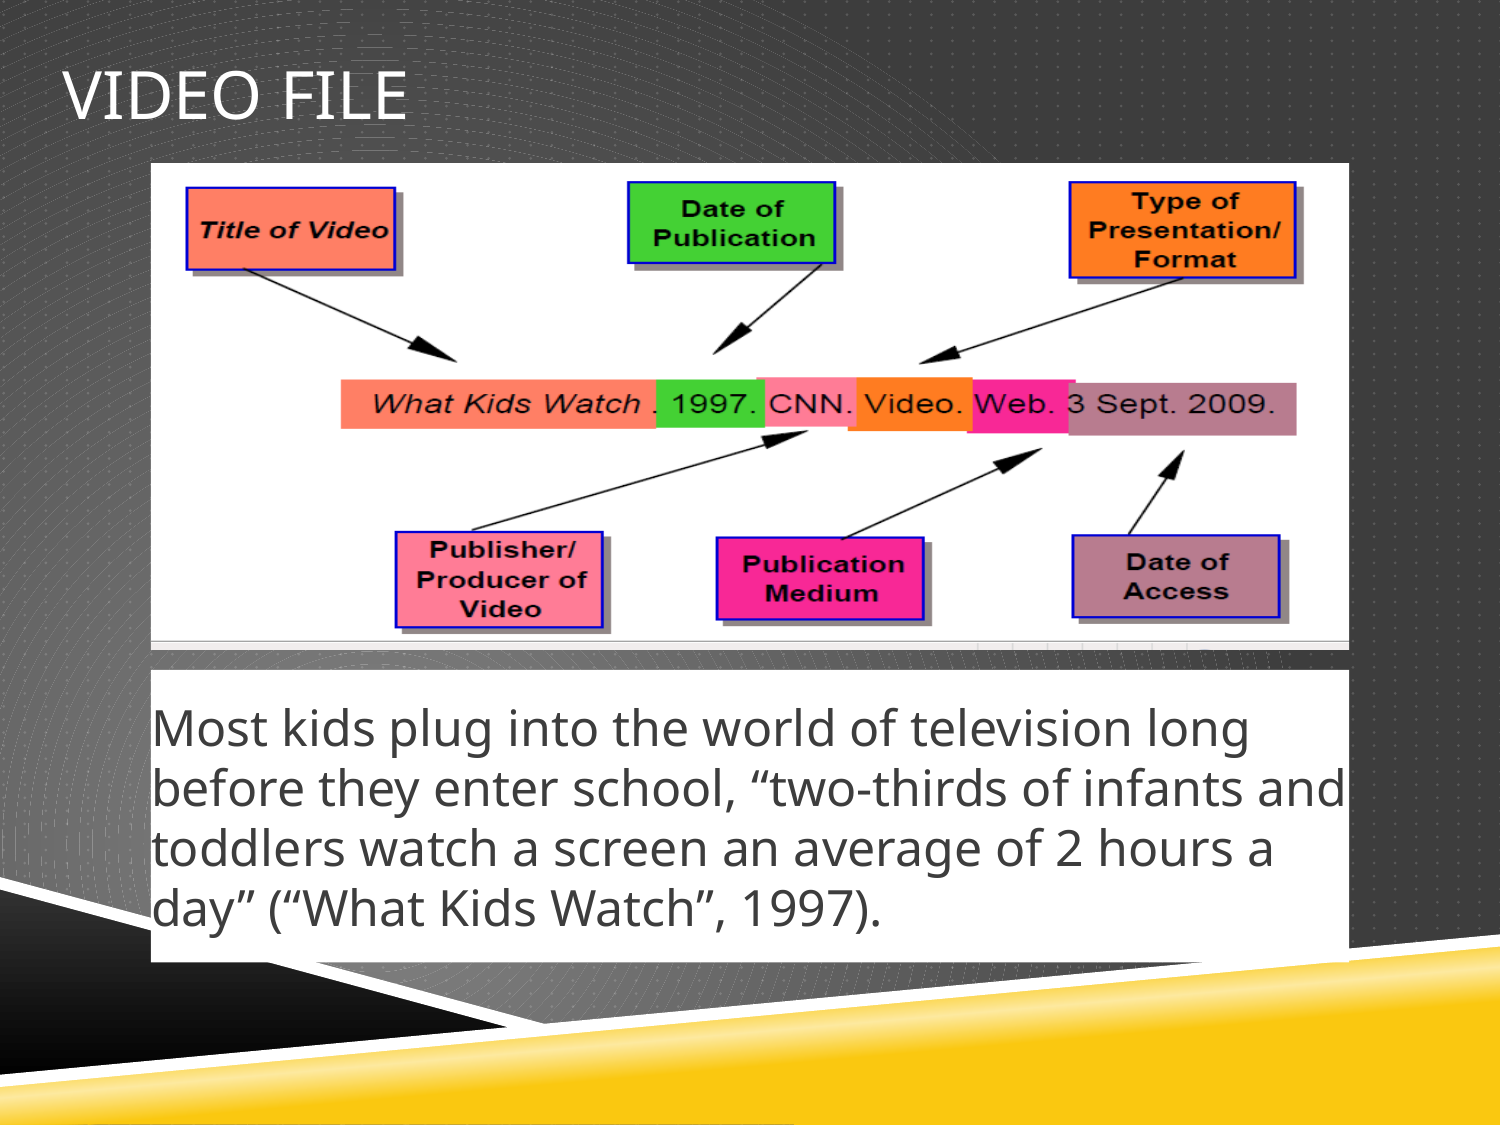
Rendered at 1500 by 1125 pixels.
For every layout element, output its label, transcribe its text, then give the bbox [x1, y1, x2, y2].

text_box Most kids plug into the world of television long before they enter school, “two-thirds of infants and toddlers watch a screen an average of 2 hours a day” (“What Kids Watch”, 1997). [150, 669, 1350, 963]
text_box Video File [62, 37, 1438, 148]
picture [150, 163, 1350, 651]
